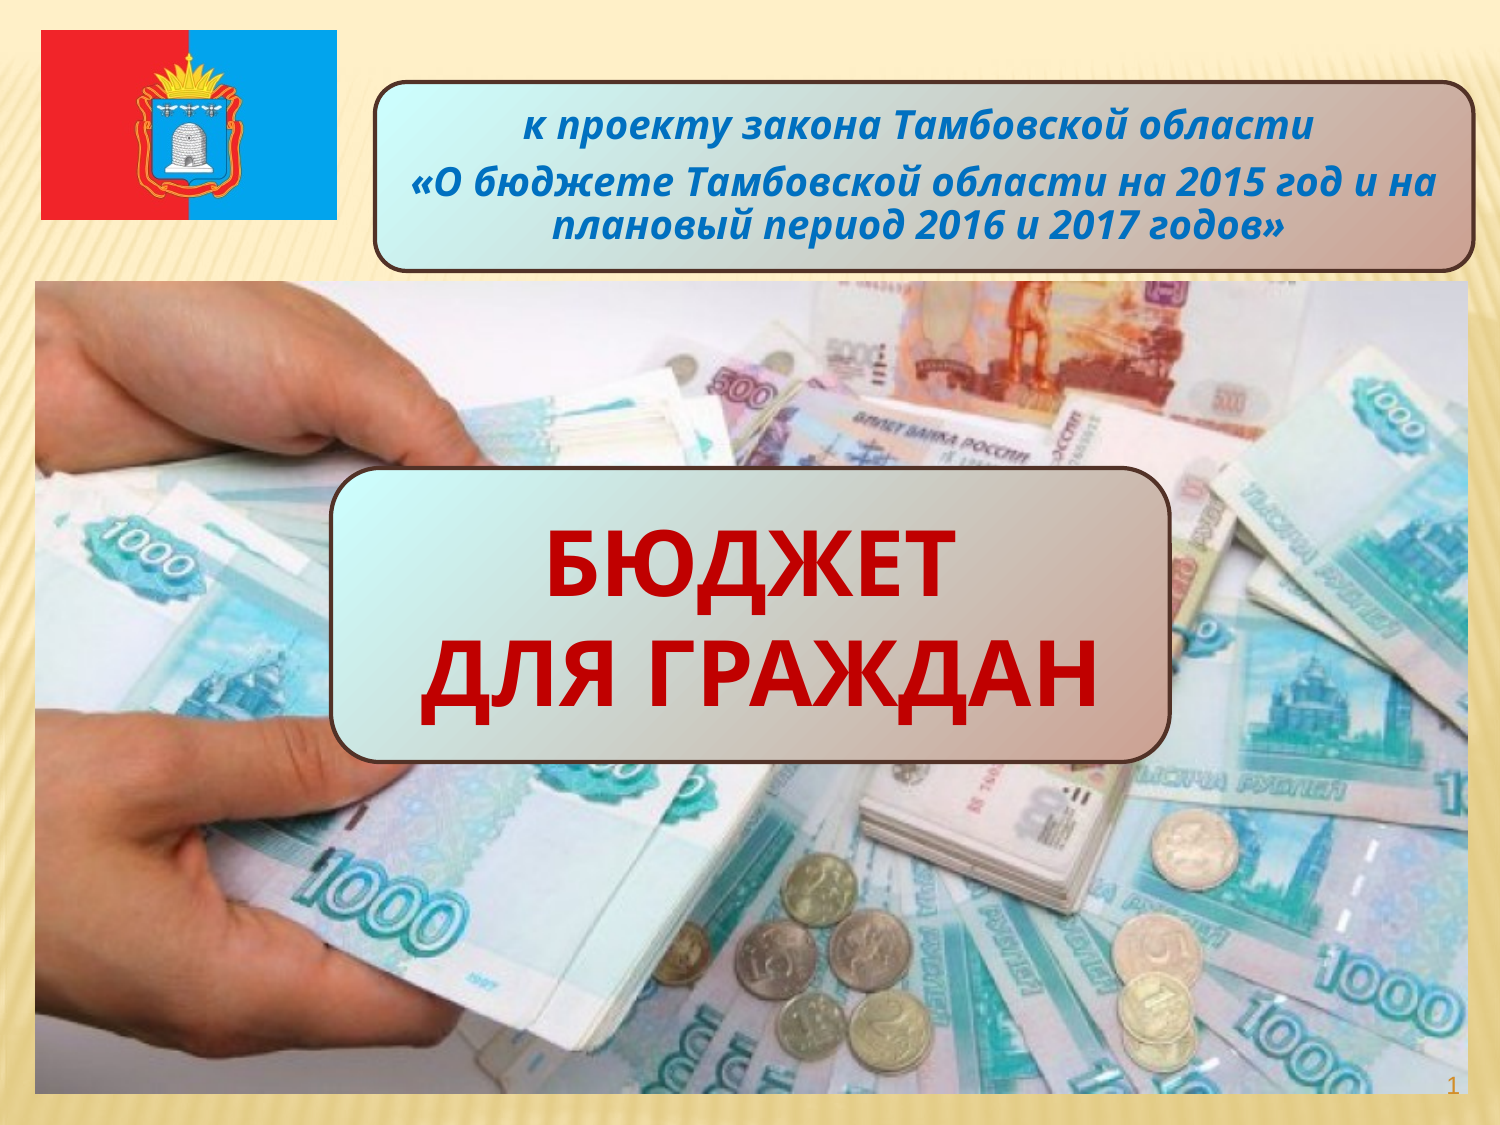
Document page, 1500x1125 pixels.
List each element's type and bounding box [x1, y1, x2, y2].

picture [40, 30, 244, 221]
picture [34, 280, 1468, 1095]
text_box [374, 81, 1474, 272]
text_box [330, 467, 1175, 763]
